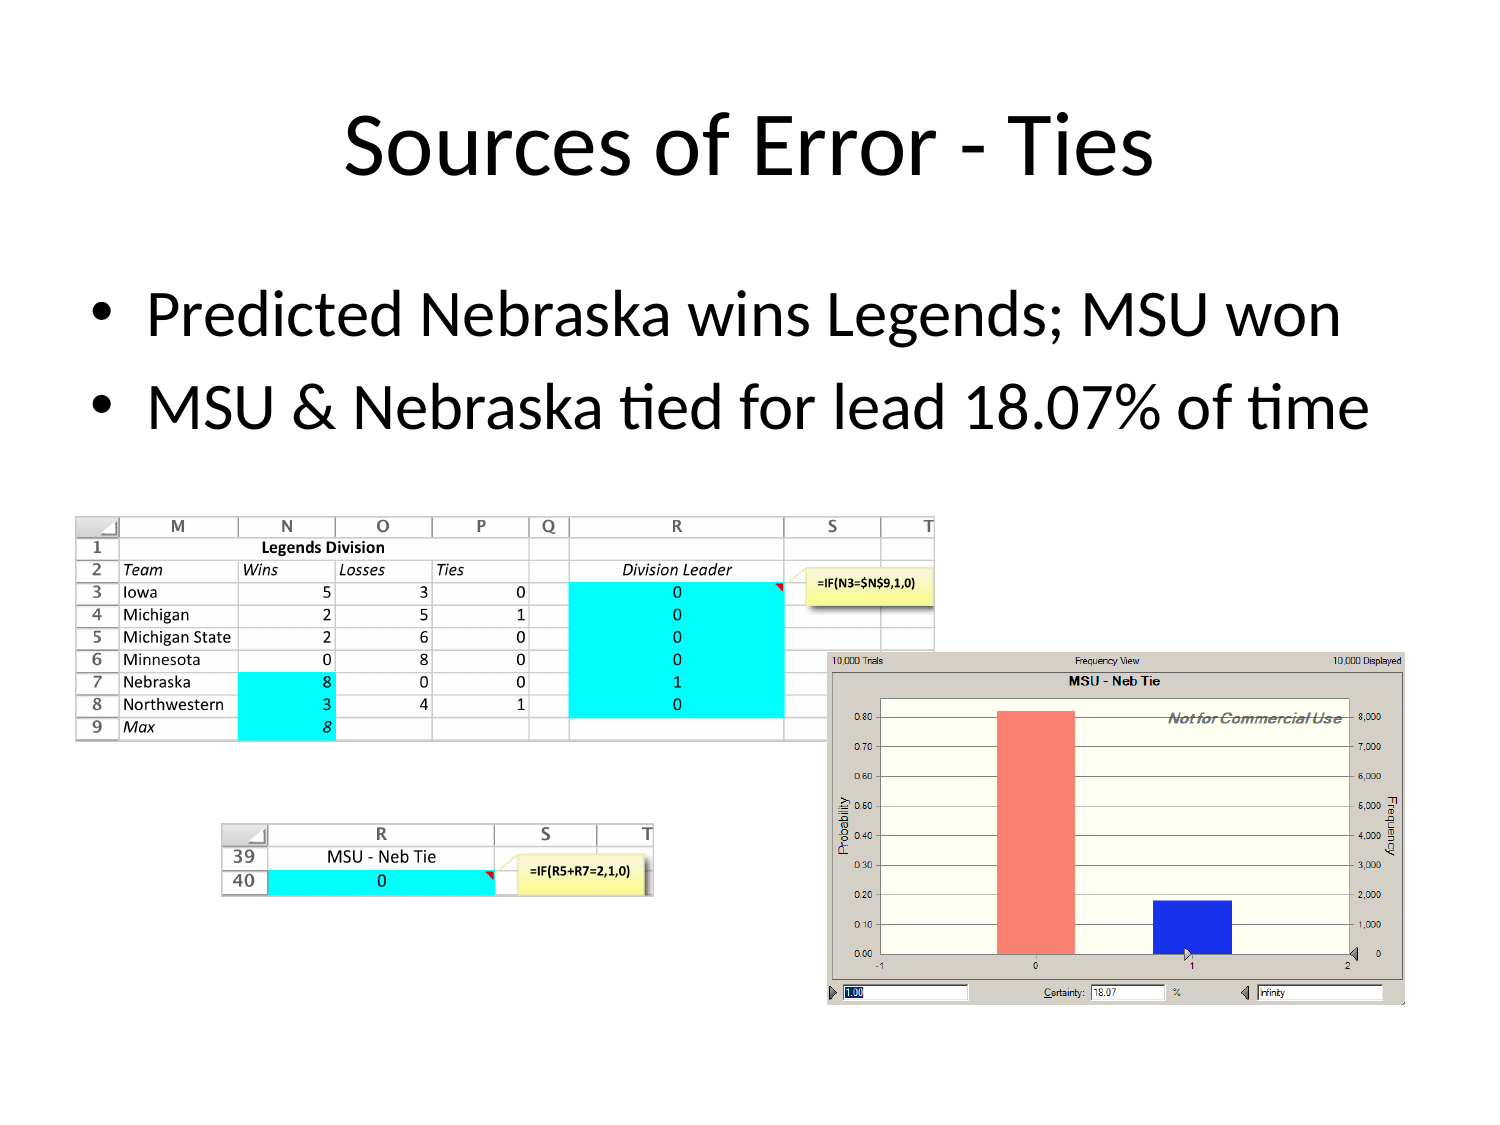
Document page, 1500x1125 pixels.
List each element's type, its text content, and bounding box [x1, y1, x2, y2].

picture [220, 823, 654, 897]
picture [74, 516, 1405, 1006]
list Predicted Nebraska wins Legends; MSU won MSU & Nebraska tied for lead 18.07% of time [75, 262, 1425, 1005]
title Sources of Error - Ties [75, 45, 1425, 233]
